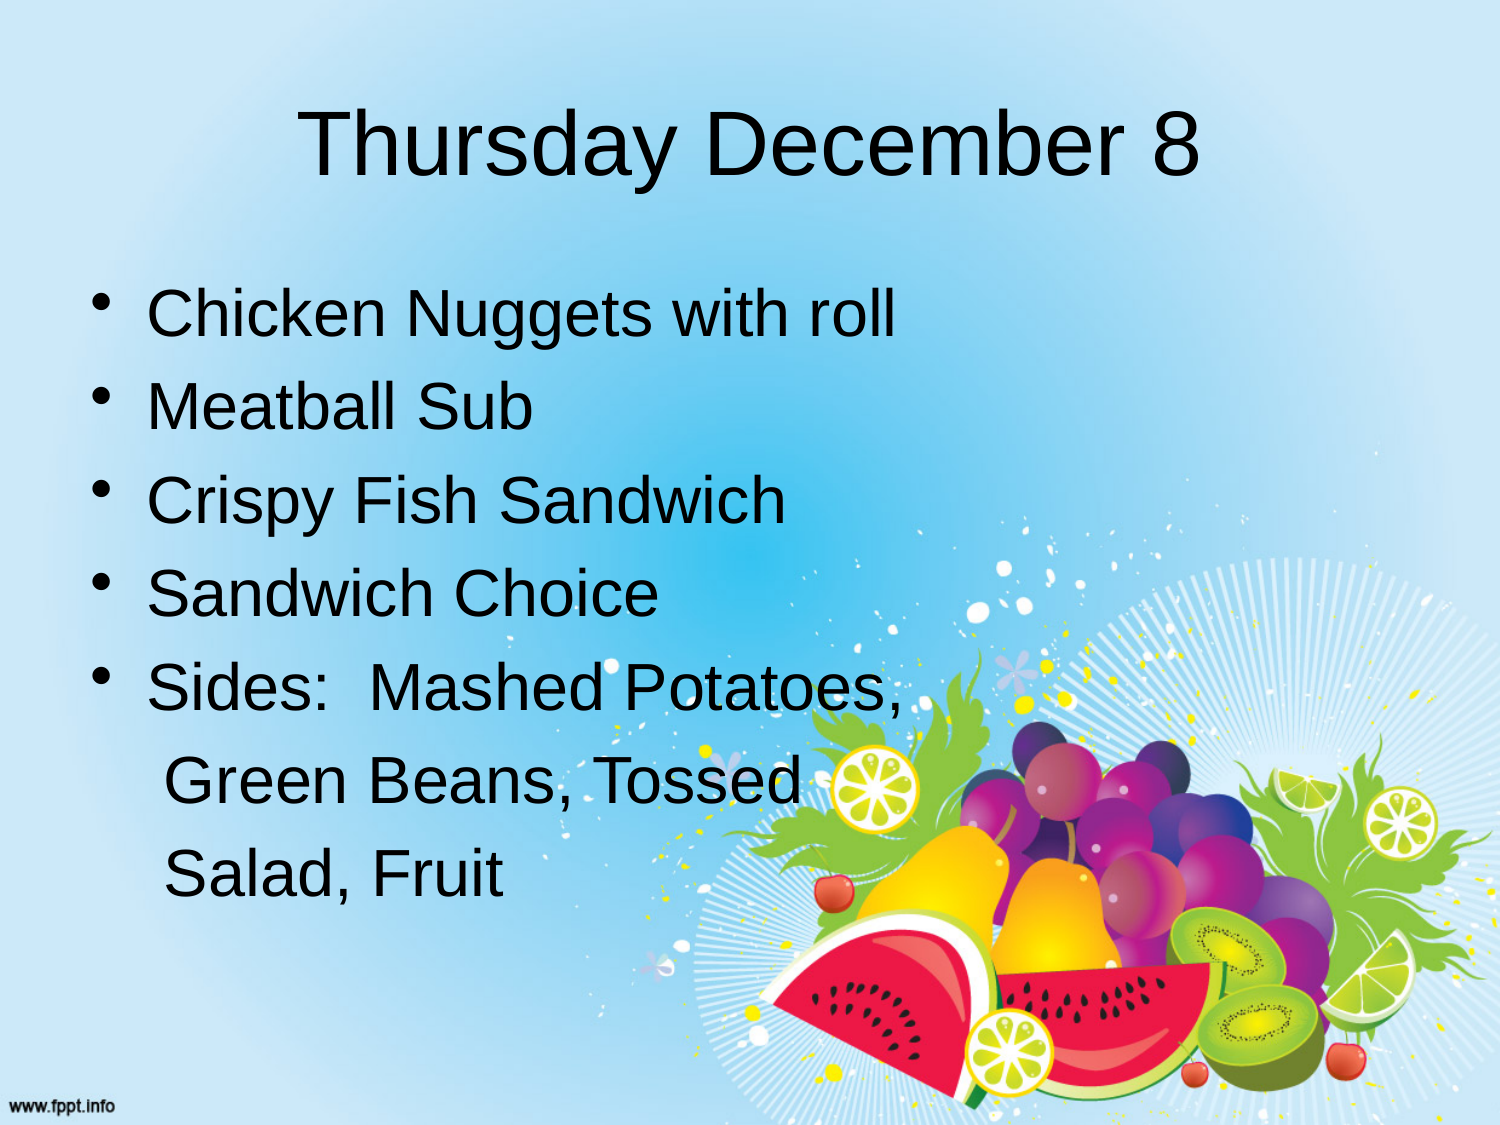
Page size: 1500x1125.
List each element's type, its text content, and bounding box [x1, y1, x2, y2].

list Chicken Nuggets with roll Meatball Sub Crispy Fish Sandwich Sandwich Choice Sides: Mashed Potatoes, Green Beans, Tossed Salad, Fruit [74, 262, 1426, 1006]
title Thursday December 8 [74, 44, 1426, 233]
picture [0, 0, 1500, 1125]
